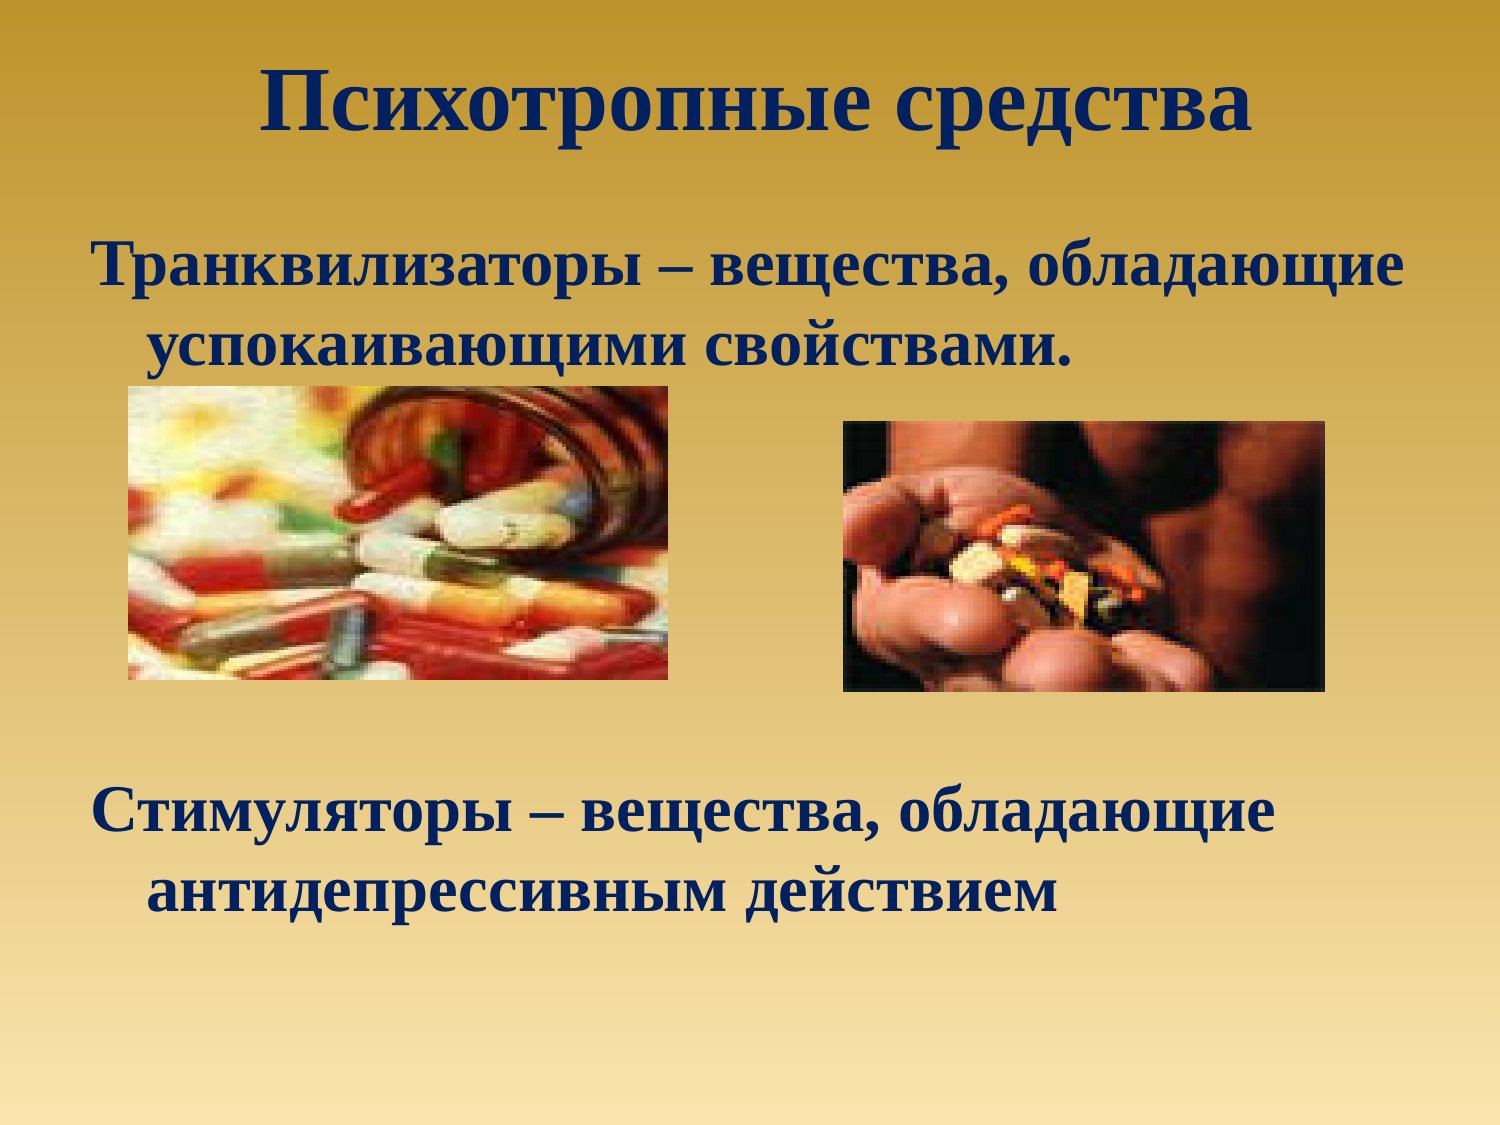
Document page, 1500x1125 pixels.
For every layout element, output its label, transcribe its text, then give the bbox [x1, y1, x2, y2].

title Психотропные средства [82, 0, 1432, 188]
picture [843, 421, 1325, 692]
list Транквилизаторы – вещества, обладающие успокаивающими свойствами. Стимуляторы – вещества, обладающие антидепрессивным действием [75, 210, 1425, 1005]
picture [128, 386, 669, 680]
